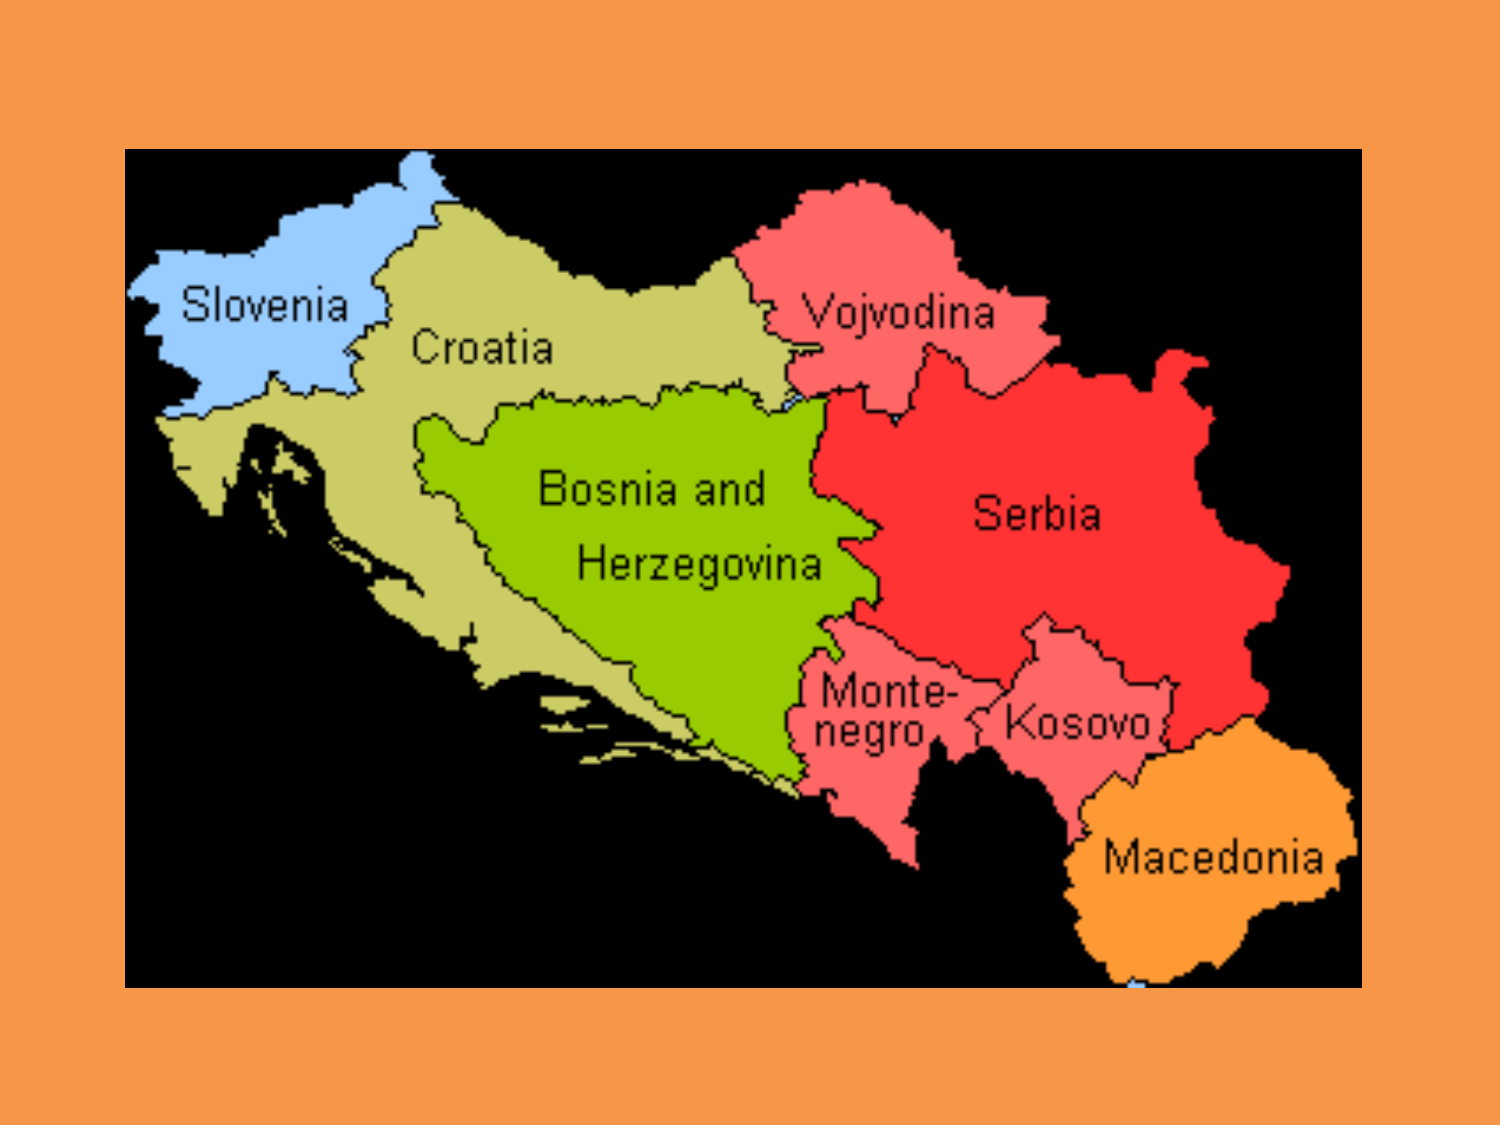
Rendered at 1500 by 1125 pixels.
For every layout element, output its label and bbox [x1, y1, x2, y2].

list [124, 149, 1363, 988]
